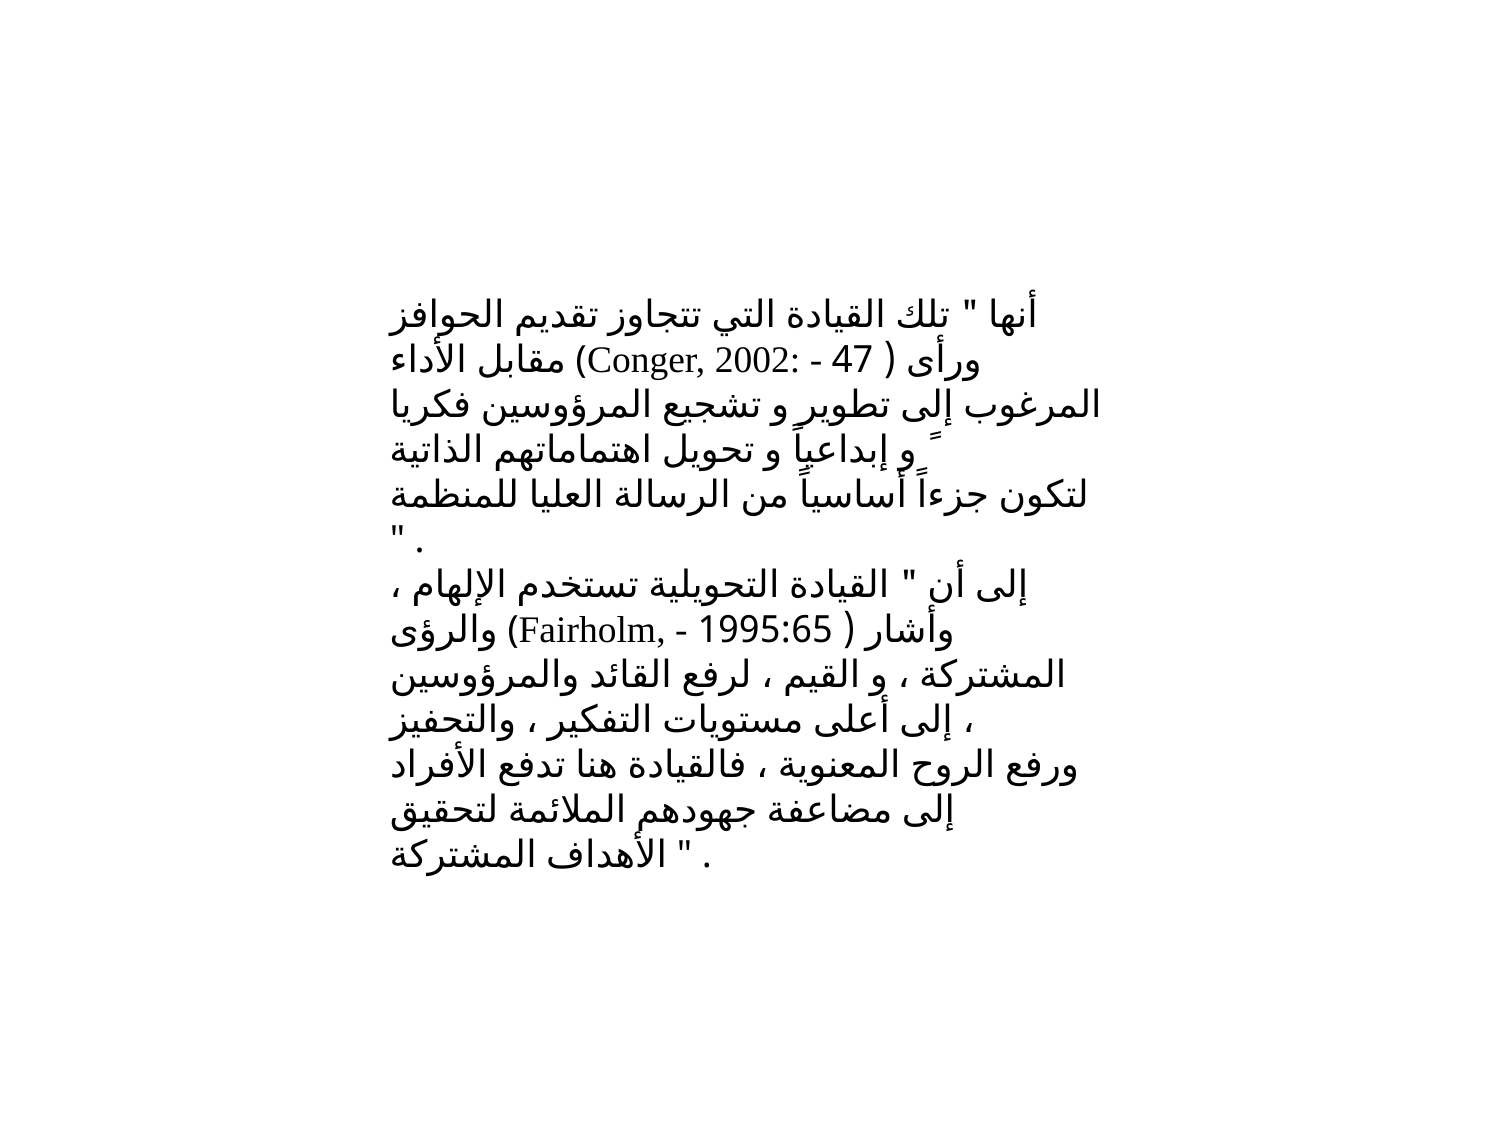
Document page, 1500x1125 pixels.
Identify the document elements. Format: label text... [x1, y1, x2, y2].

text_box أنها " تلك القيادة التي تتجاوز تقديم الحوافز مقابل الأداء (Conger, 2002: - ورأى ( 47 المرغوب إلى تطوير و تشجيع المرؤوسين فكريا ً و إبداعياً و تحويل اهتماماتهم الذاتية لتكون جزءاً أساسياً من الرسالة العليا للمنظمة " . إلى أن " القيادة التحويلية تستخدم الإلهام ، والرؤى (Fairholm, - وأشار ( 1995:65 المشتركة ، و القيم ، لرفع القائد والمرؤوسين إلى أعلى مستويات التفكير ، والتحفيز ، ورفع الروح المعنوية ، فالقيادة هنا تدفع الأفراد إلى مضاعفة جهودهم الملائمة لتحقيق الأهداف المشتركة " . [374, 282, 1125, 882]
